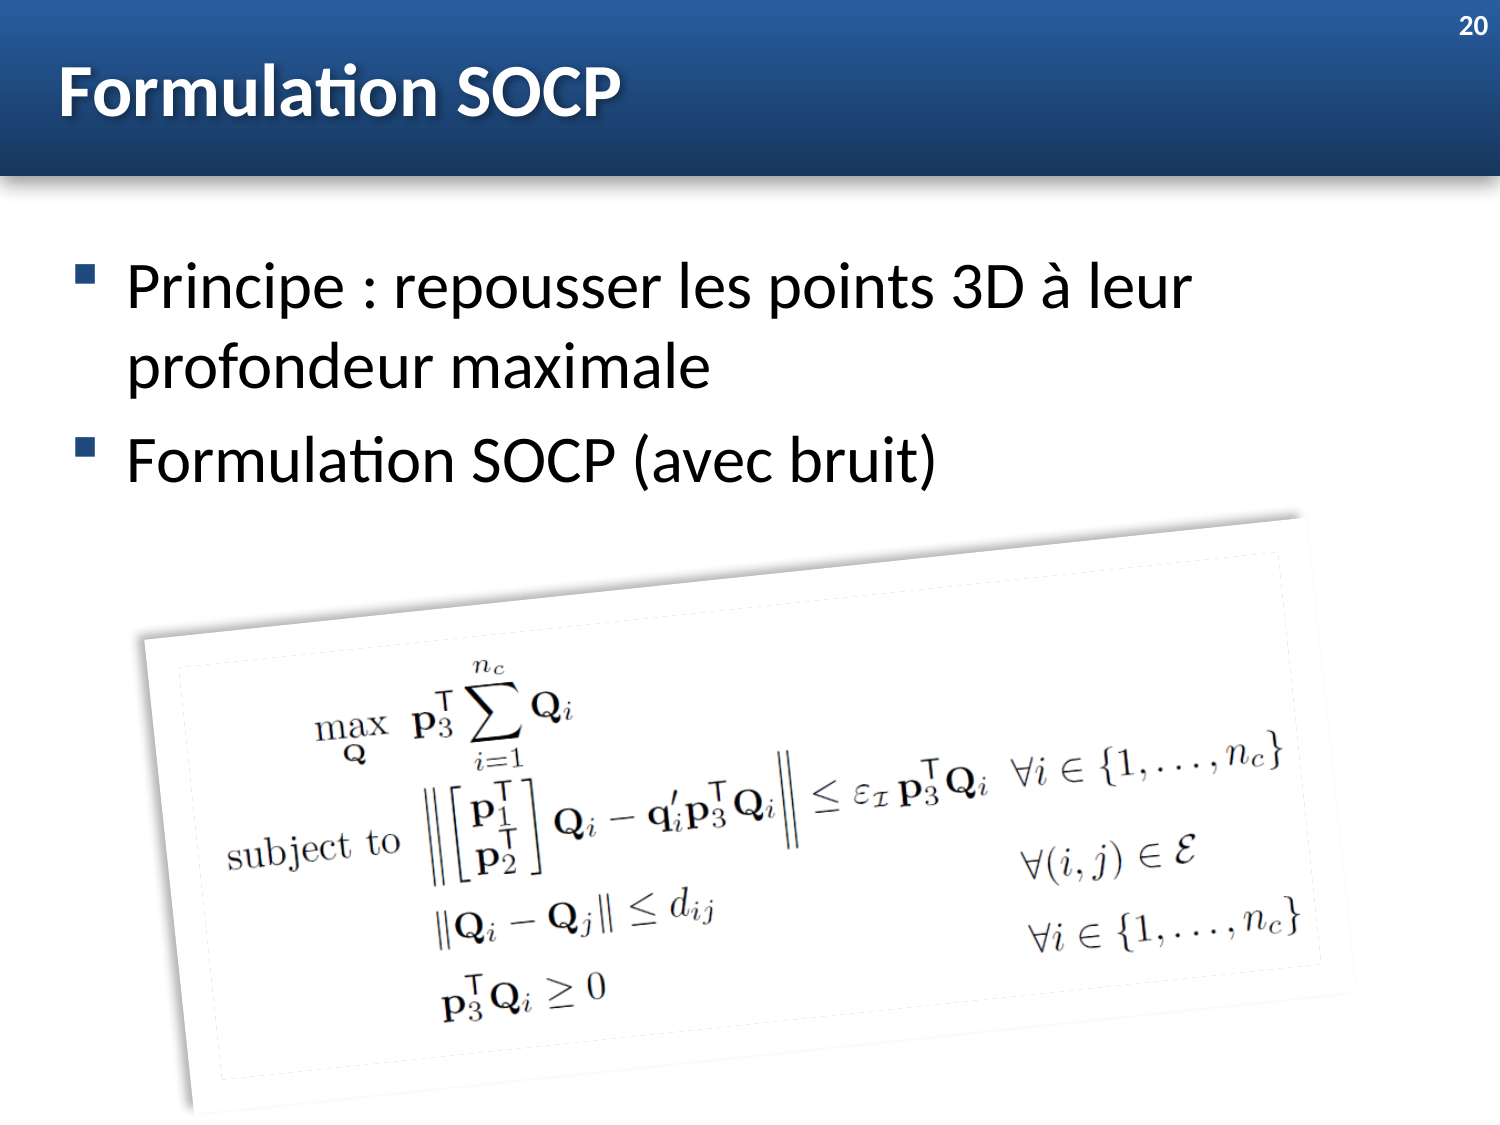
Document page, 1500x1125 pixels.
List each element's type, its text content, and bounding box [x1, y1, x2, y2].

picture [179, 553, 1321, 1079]
list Principe : repousser les points 3D à leur profondeur maximale Formulation SOCP (avec bruit) [55, 199, 1445, 539]
slide_number 20 [1364, 0, 1500, 60]
list Formulation SOCP [0, 0, 1500, 173]
